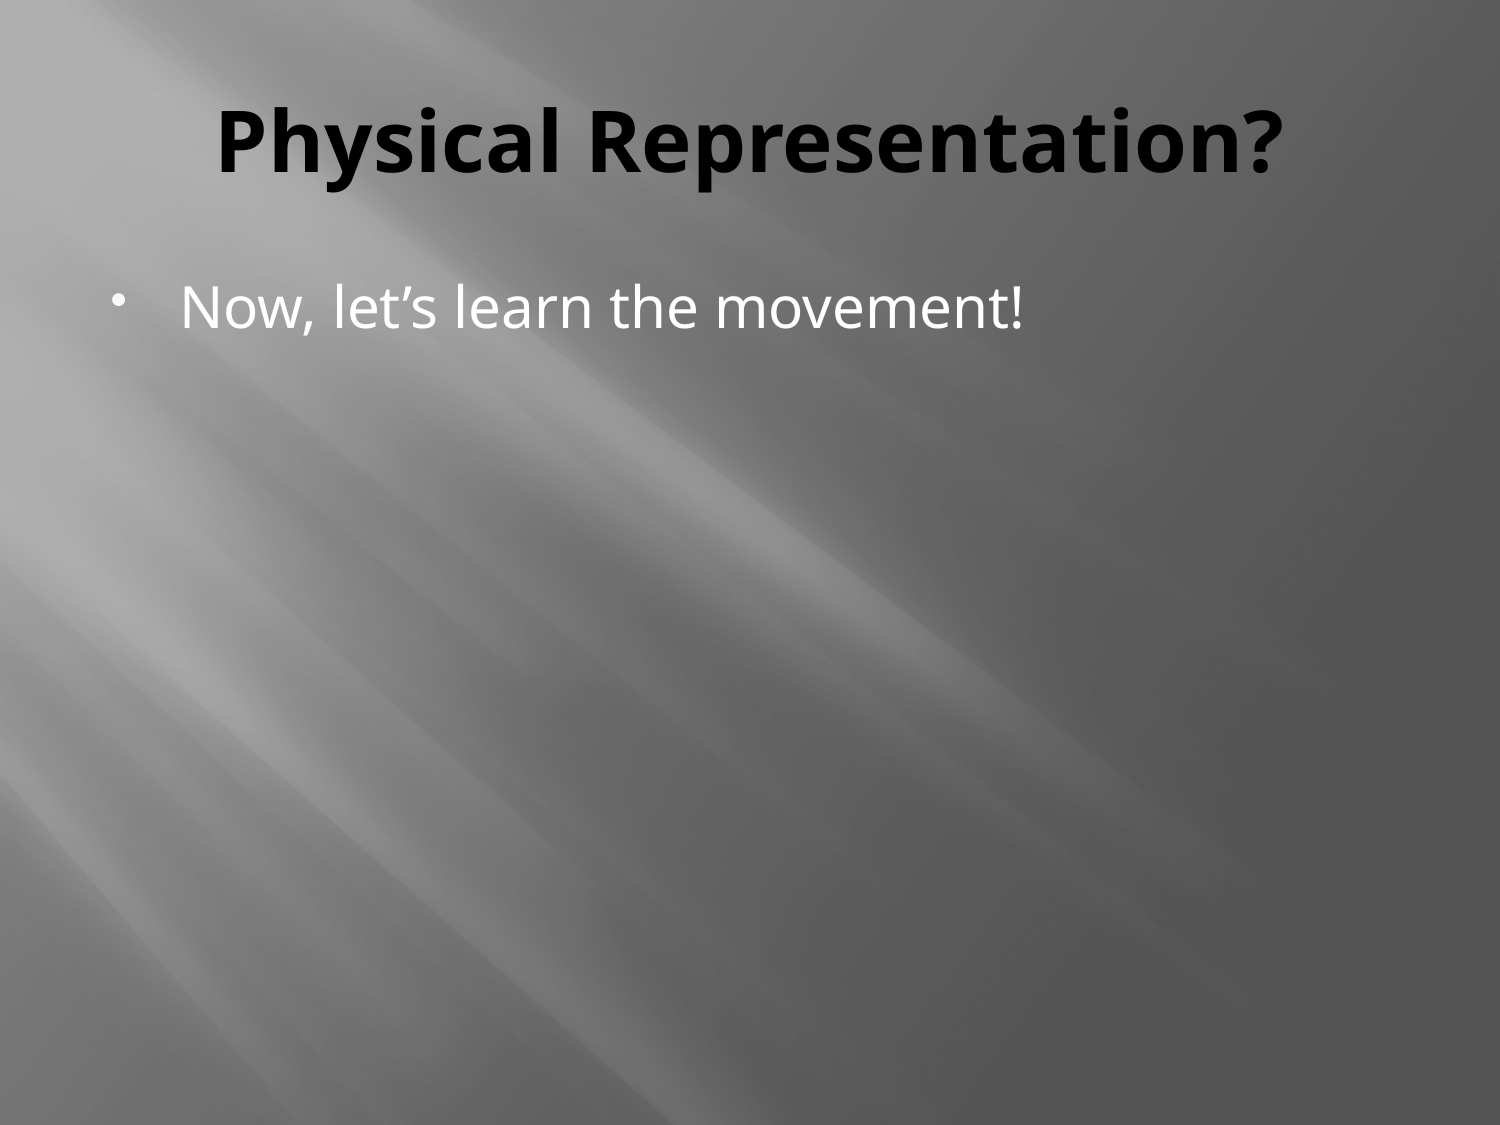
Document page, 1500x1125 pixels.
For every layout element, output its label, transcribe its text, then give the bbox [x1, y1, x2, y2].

list Now, let’s learn the movement! [75, 262, 1425, 1035]
title Physical Representation? [75, 45, 1425, 233]
